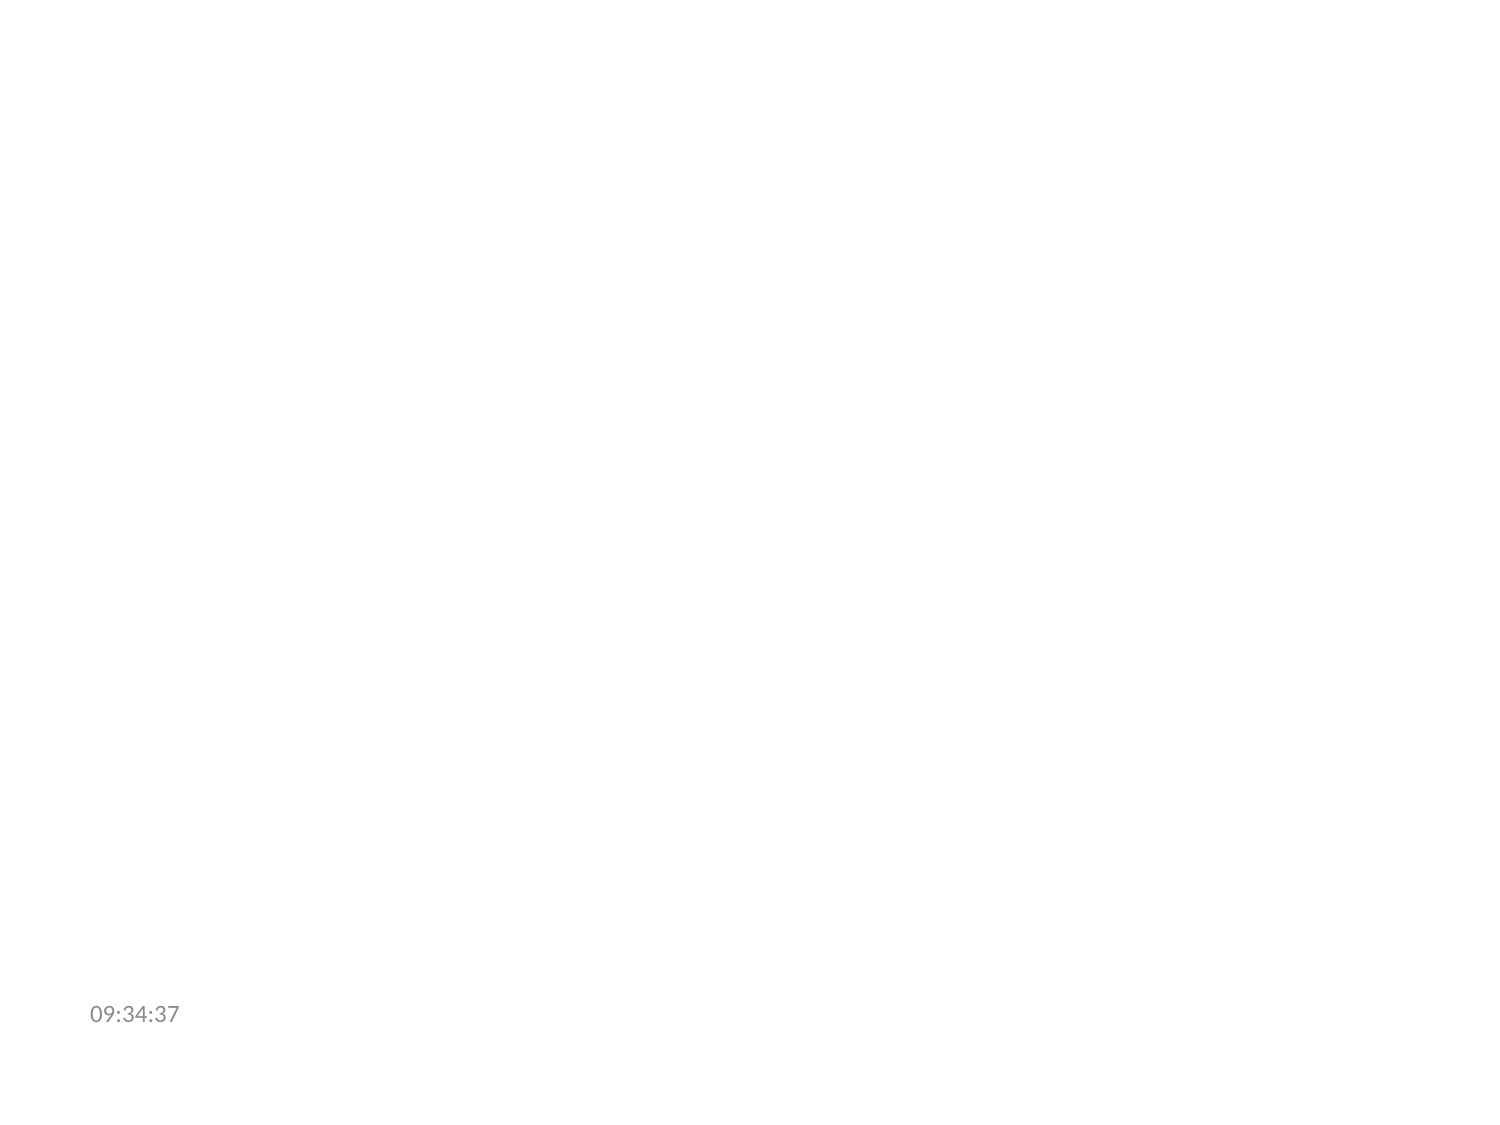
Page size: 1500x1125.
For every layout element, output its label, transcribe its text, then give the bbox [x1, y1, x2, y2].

text_box 15:35:09 [75, 982, 425, 1043]
